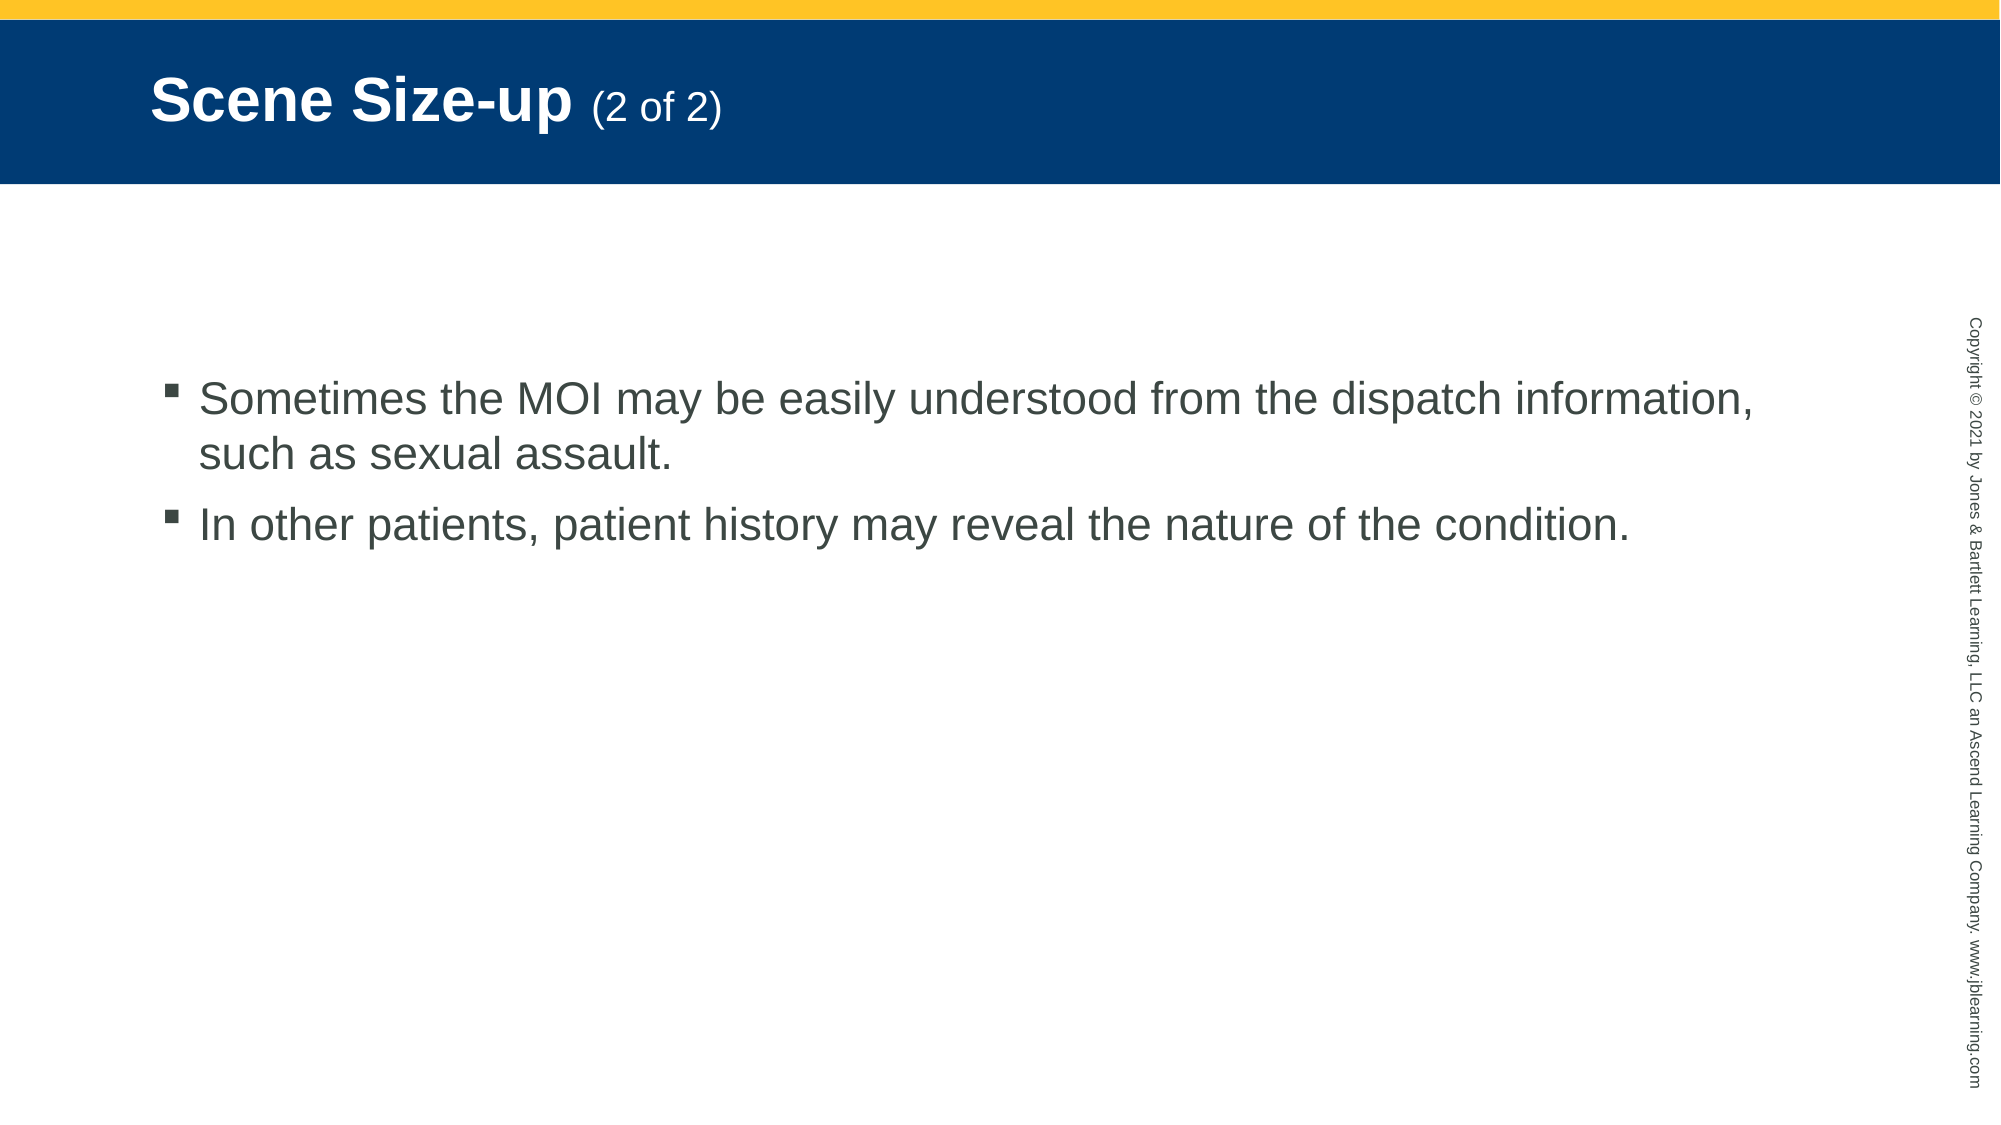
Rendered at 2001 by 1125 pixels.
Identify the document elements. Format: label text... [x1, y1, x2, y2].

list Sometimes the MOI may be easily understood from the dispatch information, such as sexual assault. In other patients, patient history may reveal the nature of the condition. [146, 361, 1859, 1016]
title Scene Size-up (2 of 2) [0, 19, 2000, 185]
